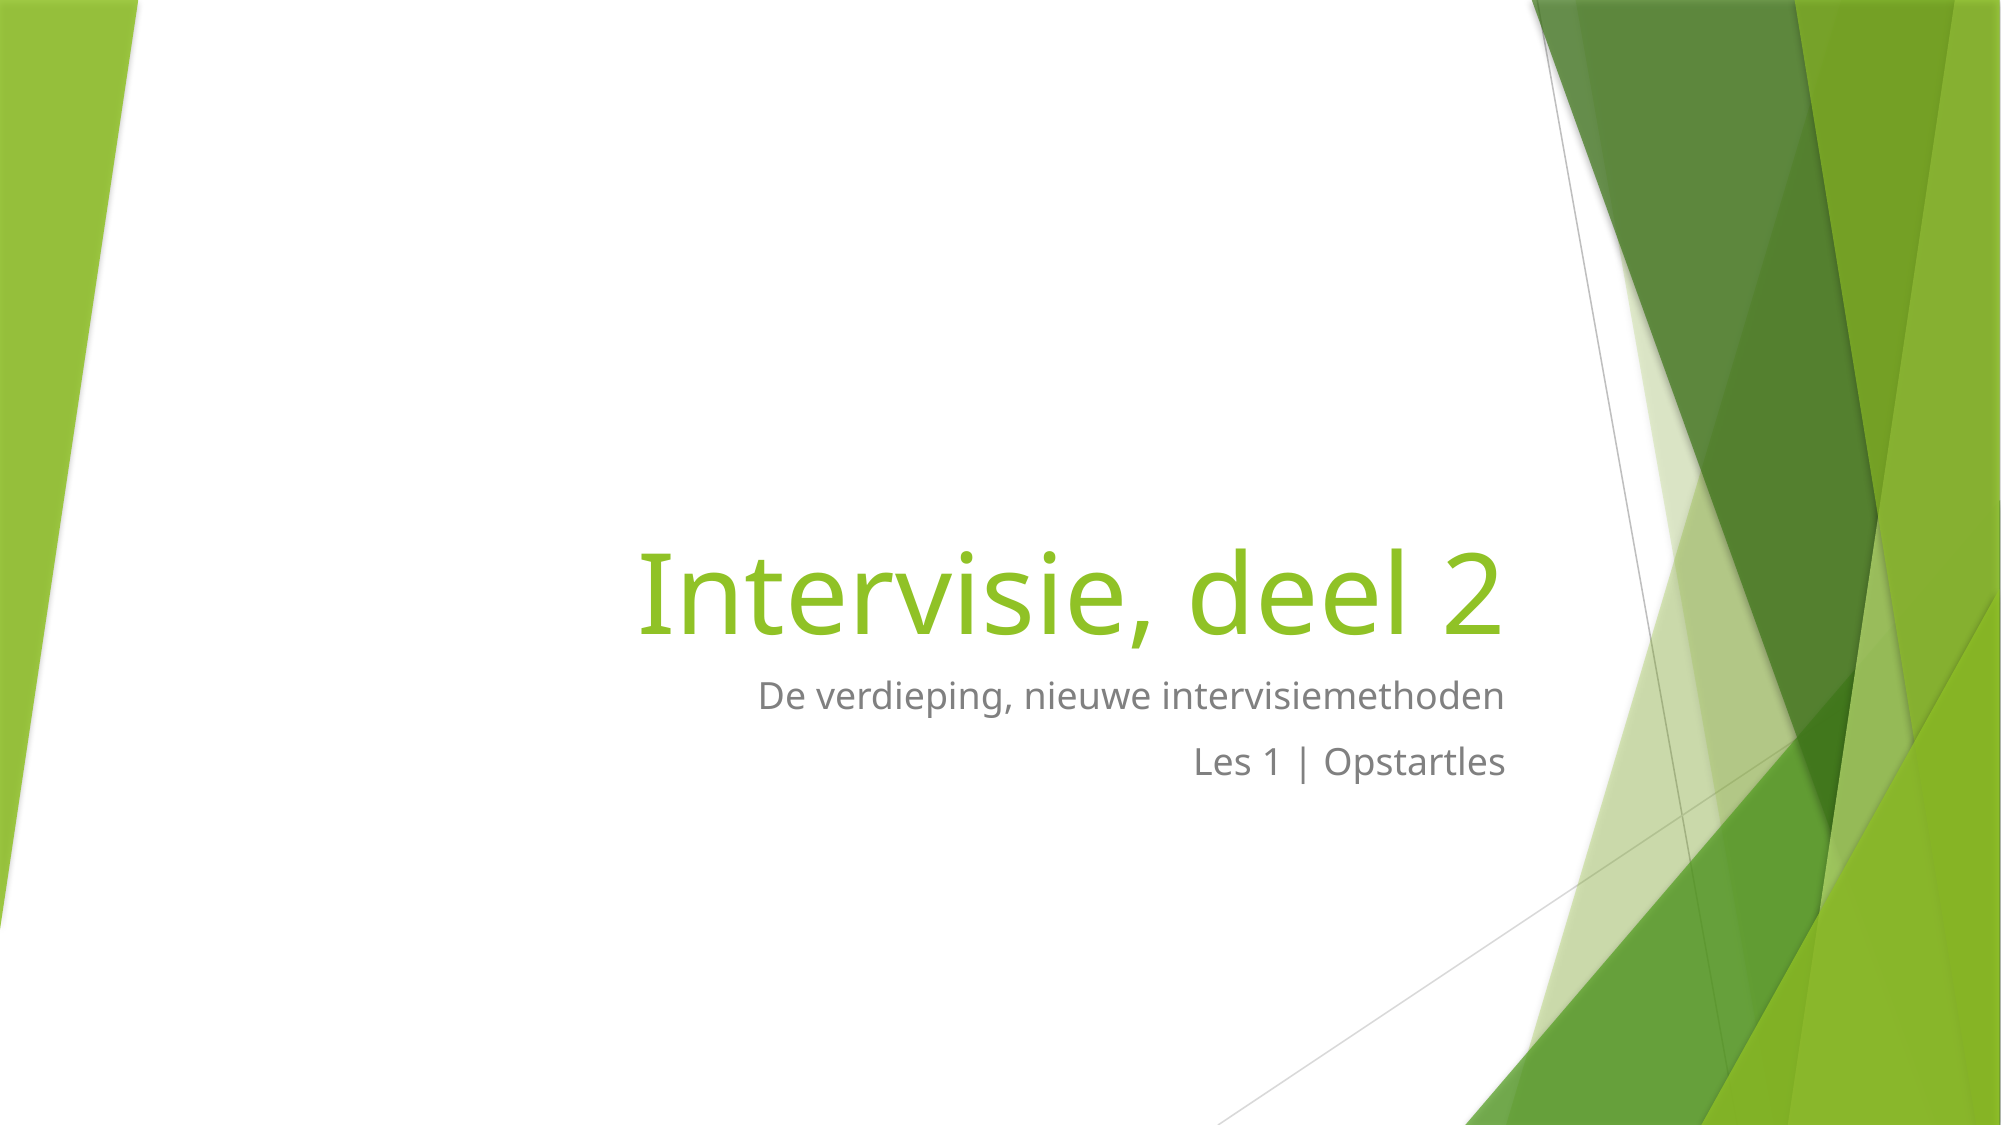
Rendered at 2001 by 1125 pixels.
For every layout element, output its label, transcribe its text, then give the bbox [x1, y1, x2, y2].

title Intervisie, deel 2 [247, 394, 1522, 664]
subtitle De verdieping, nieuwe intervisiemethoden Les 1 | Opstartles [247, 664, 1522, 845]
